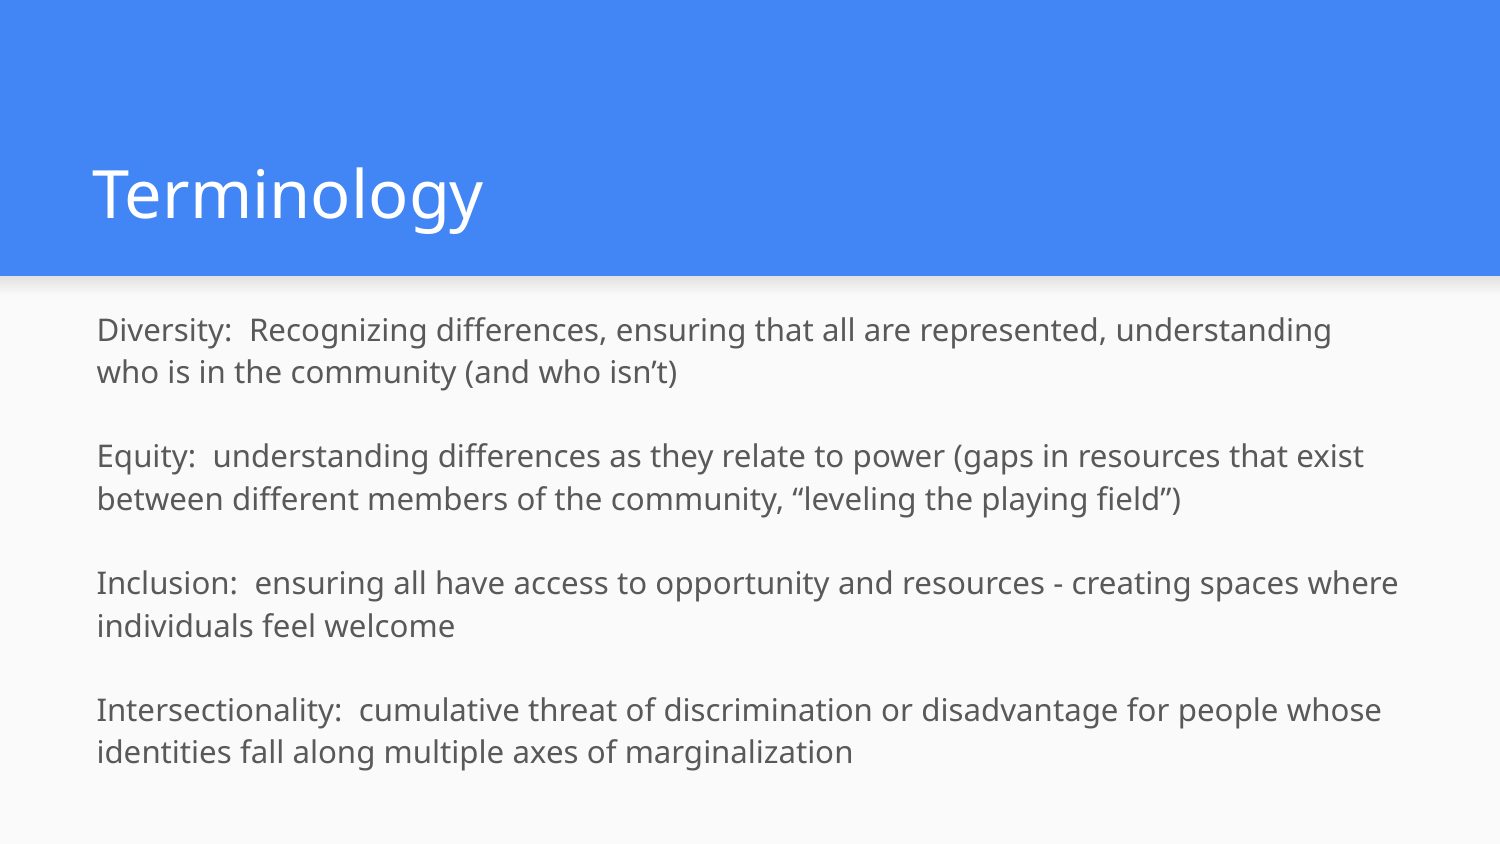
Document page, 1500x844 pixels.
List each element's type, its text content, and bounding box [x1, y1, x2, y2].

title Terminology [77, 121, 1427, 248]
text_box Diversity: Recognizing differences, ensuring that all are represented, understanding who is in the community (and who isn’t) Equity: understanding differences as they relate to power (gaps in resources that exist between different members of the community, “leveling the playing field”) Inclusion: ensuring all have access to opportunity and resources - creating spaces where individuals feel welcome Intersectionality: cumulative threat of discrimination or disadvantage for people whose identities fall along multiple axes of marginalization [81, 290, 1419, 814]
